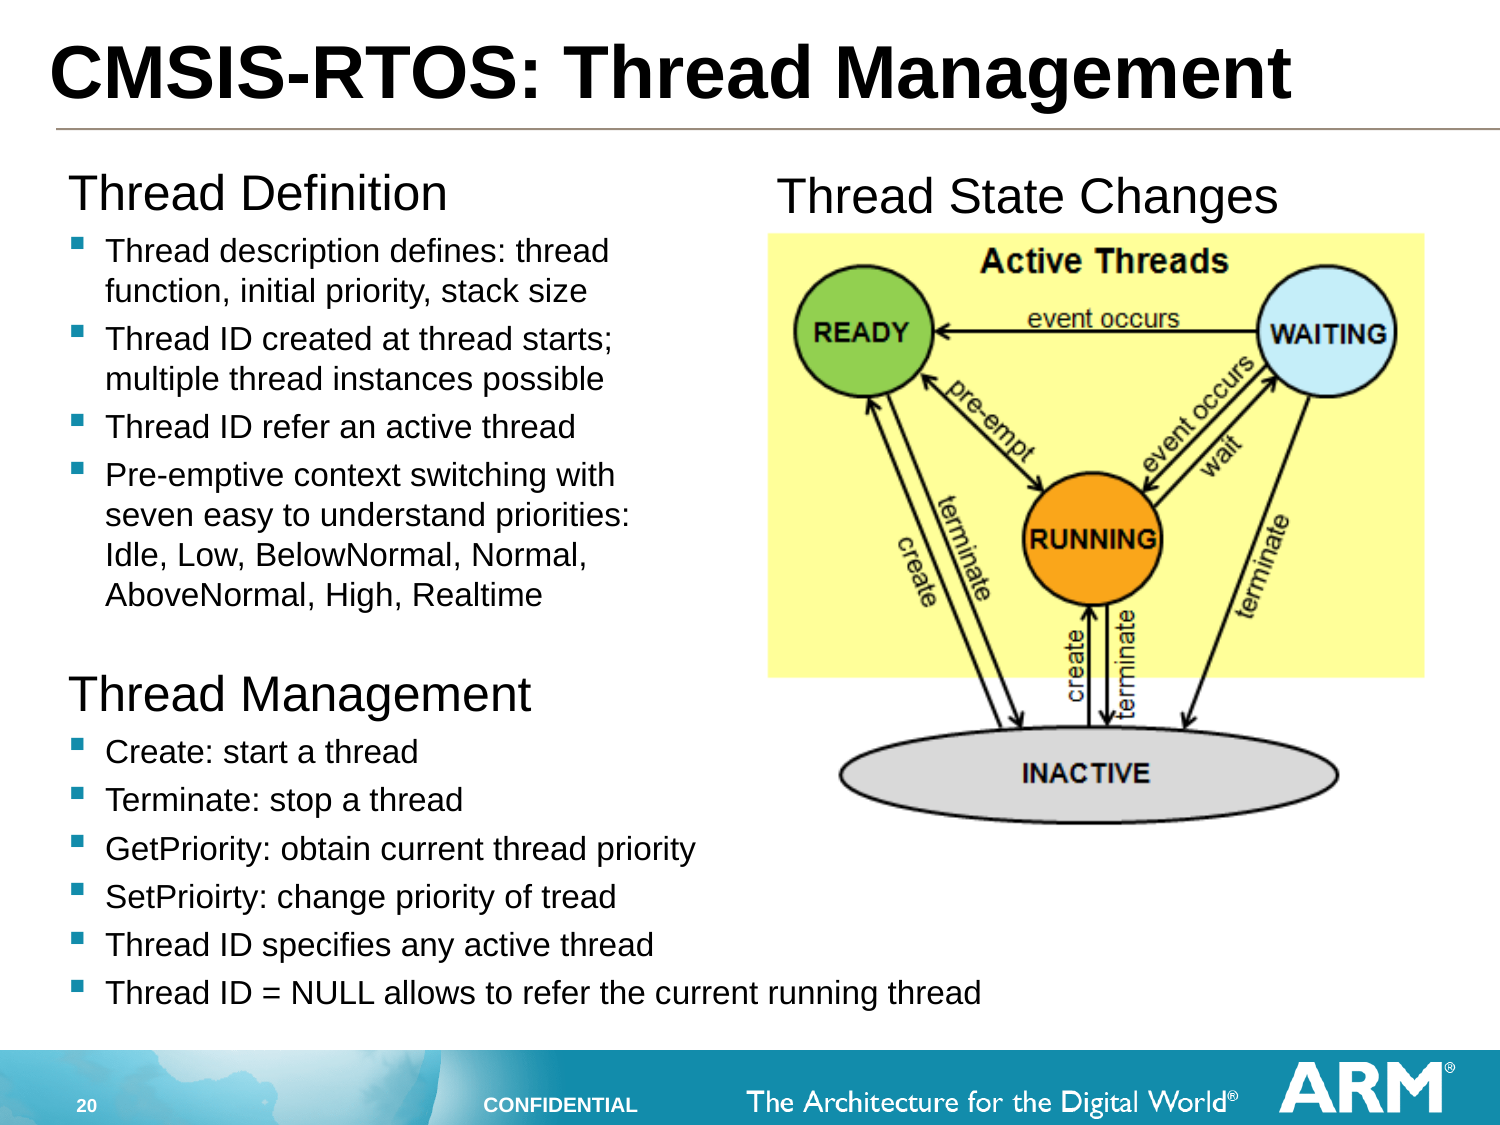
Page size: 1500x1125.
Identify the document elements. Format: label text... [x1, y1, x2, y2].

text_box Thread State Changes [1210, 156, 1434, 230]
picture [0, 230, 1500, 1125]
text_box Thread Definition Thread description defines: thread function, initial priority, stack size Thread ID created at thread starts; multiple thread instances possible Thread ID refer an active thread Pre-emptive context switching with seven easy to understand priorities: Idle, Low, BelowNormal, Normal, AboveNormal, High, Realtime Thread Management Create: start a thread Terminate: stop a thread GetPriority: obtain current thread priority SetPrioirty: change priority of tread Thread ID specifies any active thread Thread ID = NULL allows to refer the current running thread [53, 153, 1210, 1027]
title CMSIS-RTOS: Thread Management [33, 0, 1500, 138]
